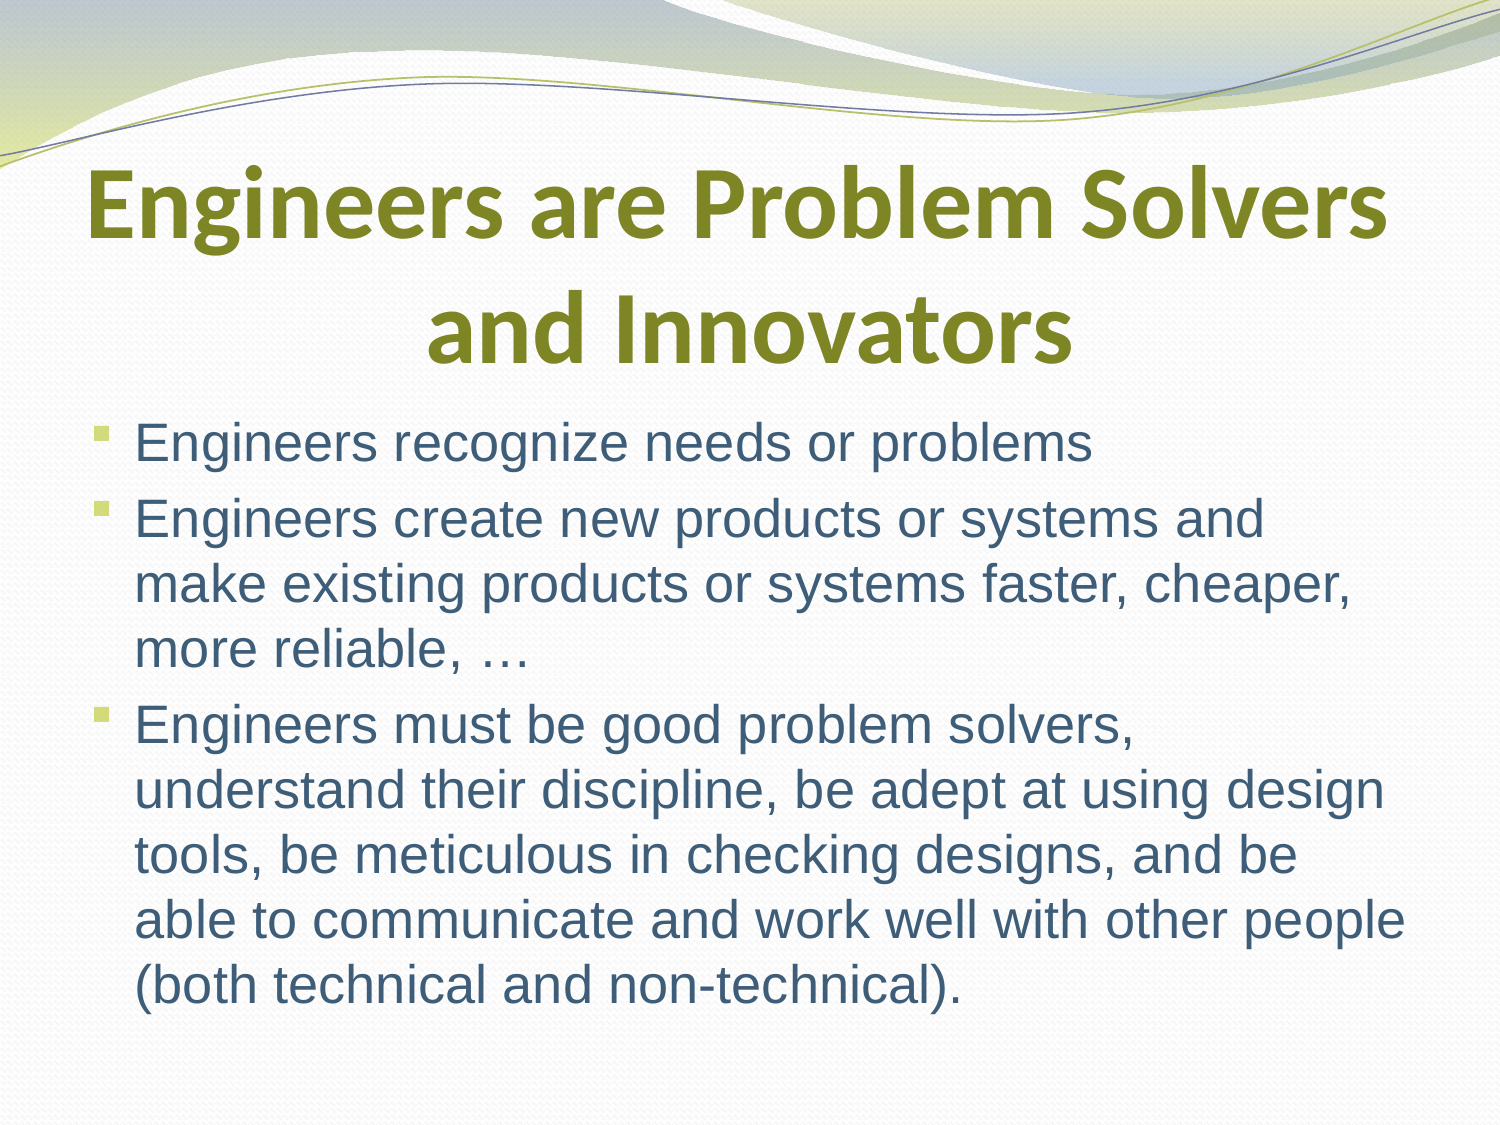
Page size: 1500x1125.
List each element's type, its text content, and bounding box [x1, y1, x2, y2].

title Engineers are Problem Solvers and Innovators [75, 50, 1425, 385]
list Engineers recognize needs or problems Engineers create new products or systems and make existing products or systems faster, cheaper, more reliable, … Engineers must be good problem solvers, understand their discipline, be adept at using design tools, be meticulous in checking designs, and be able to communicate and work well with other people (both technical and non-technical). [75, 399, 1425, 1063]
